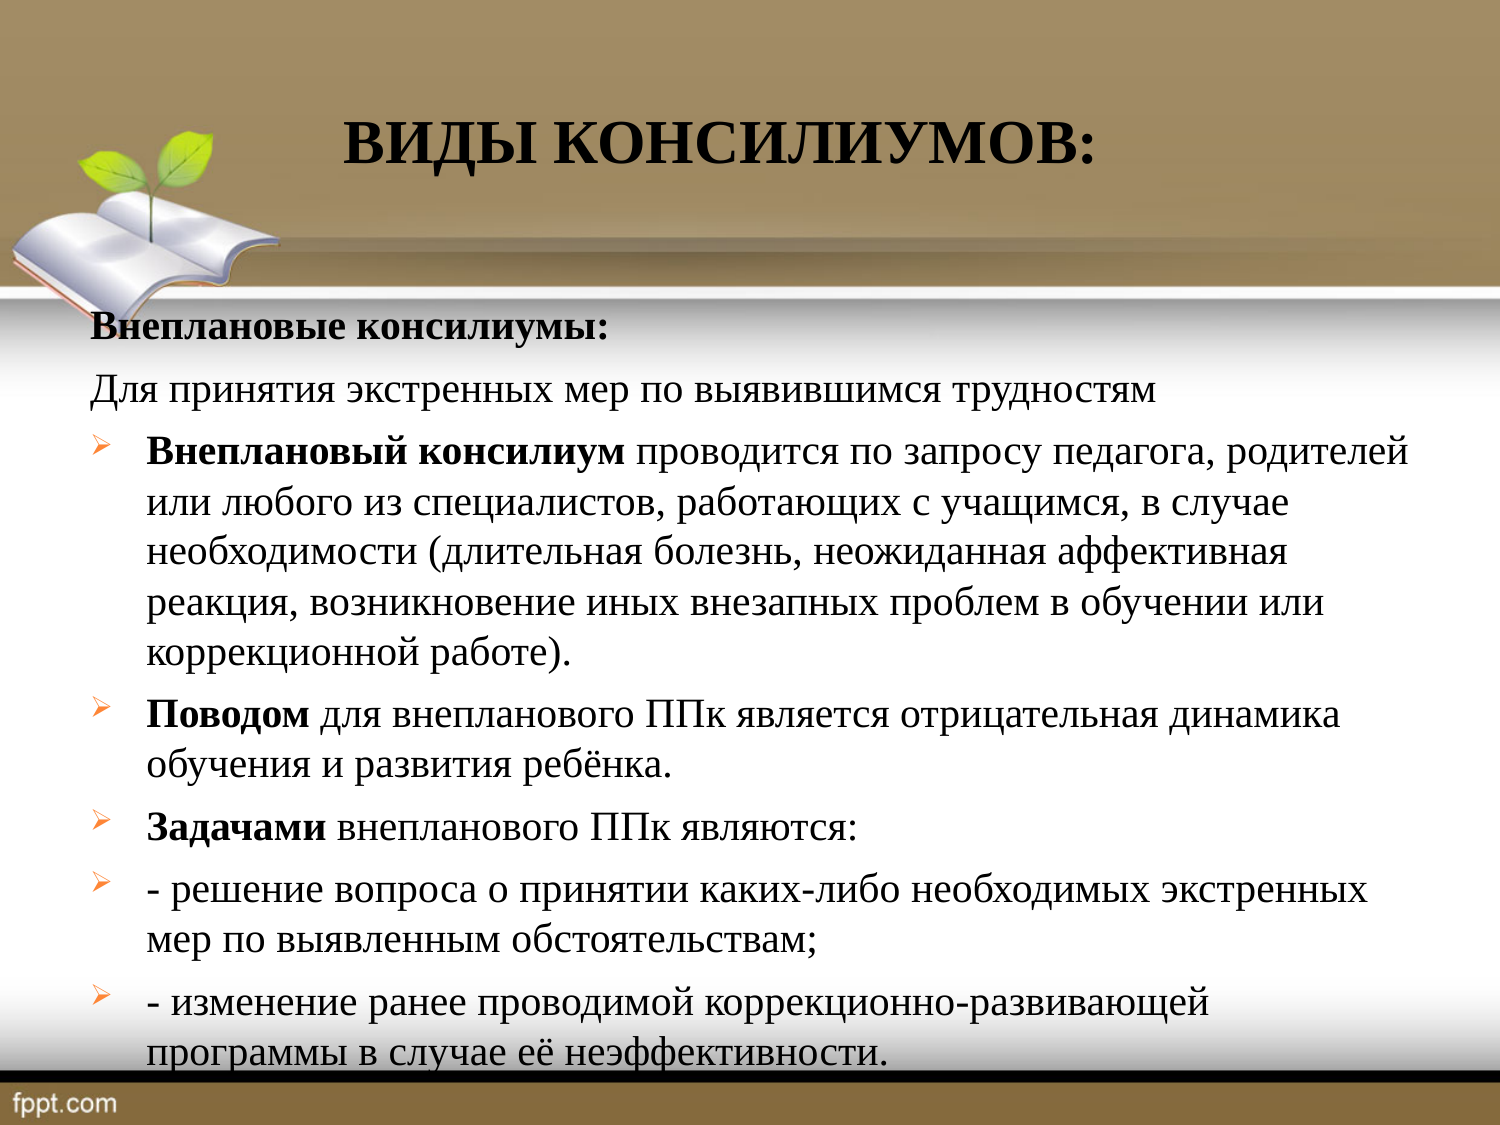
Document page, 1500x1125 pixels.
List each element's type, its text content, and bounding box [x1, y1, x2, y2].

title Виды консилиумов: [17, 44, 1426, 233]
list Внеплановые консилиумы: Для принятия экстренных мер по выявившимся трудностям Внеплановый консилиум проводится по запросу педагога, родителей или любого из специалистов, работающих с учащимся, в случае необходимости (длительная болезнь, неожиданная аффективная реакция, возникновение иных внезапных проблем в обучении или коррекционной работе). Поводом для внепланового ППк является отрицательная динамика обучения и развития ребёнка. Задачами внепланового ППк являются: - решение вопроса о принятии каких-либо необходимых экстренных мер по выявленным обстоятельствам; - изменение ранее проводимой коррекционно-развивающей программы в случае её неэффективности. [74, 290, 1426, 1006]
picture [0, 0, 1500, 1125]
